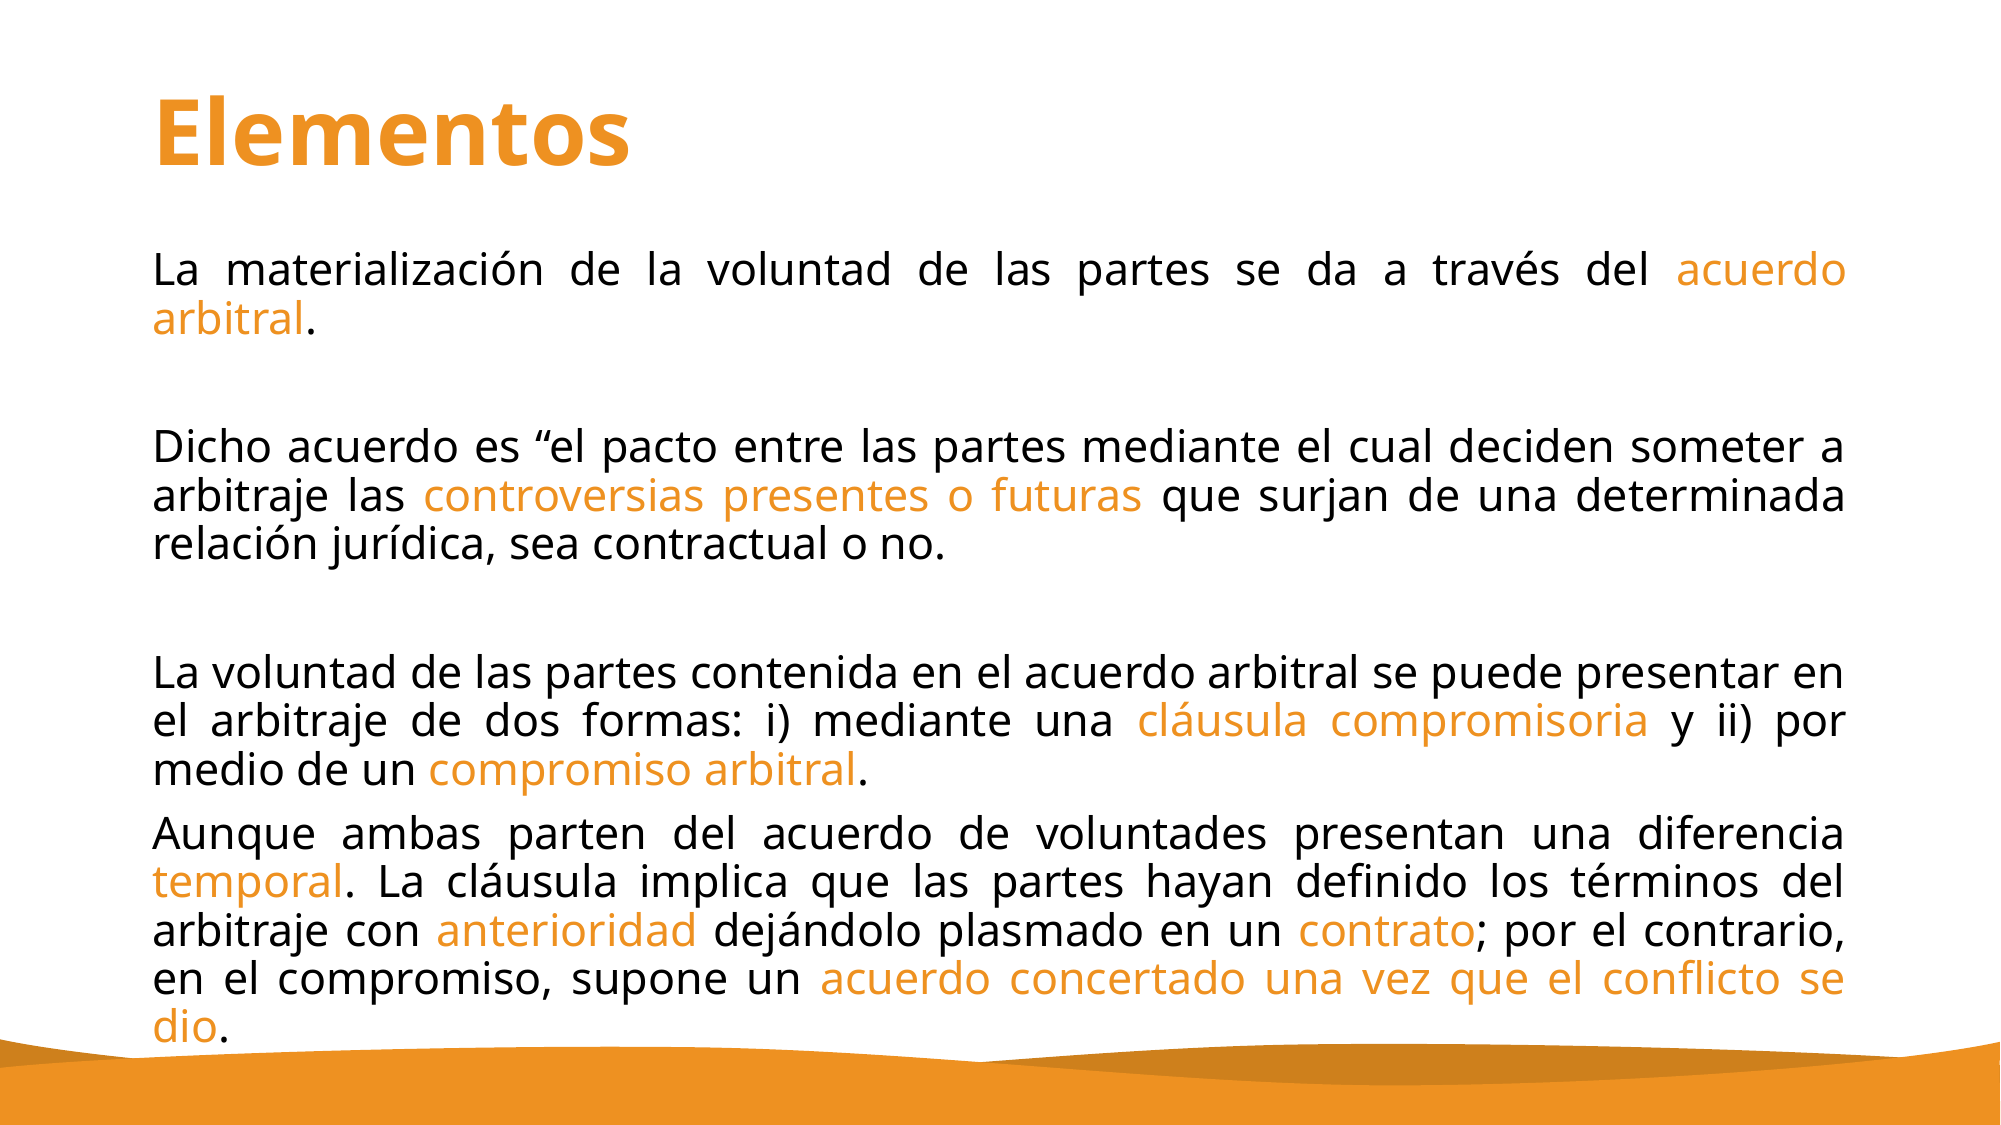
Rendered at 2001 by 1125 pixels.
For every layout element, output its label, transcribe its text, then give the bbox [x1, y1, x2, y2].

list La materialización de la voluntad de las partes se da a través del acuerdo arbitral. Dicho acuerdo es “el pacto entre las partes mediante el cual deciden someter a arbitraje las controversias presentes o futuras que surjan de una determinada relación jurídica, sea contractual o no. La voluntad de las partes contenida en el acuerdo arbitral se puede presentar en el arbitraje de dos formas: i) mediante una cláusula compromisoria y ii) por medio de un compromiso arbitral. Aunque ambas parten del acuerdo de voluntades presentan una diferencia temporal. La cláusula implica que las partes hayan definido los términos del arbitraje con anterioridad dejándolo plasmado en un contrato; por el contrario, en el compromiso, supone un acuerdo concertado una vez que el conflicto se dio. [137, 239, 1863, 1066]
title Elementos [137, 27, 1863, 239]
